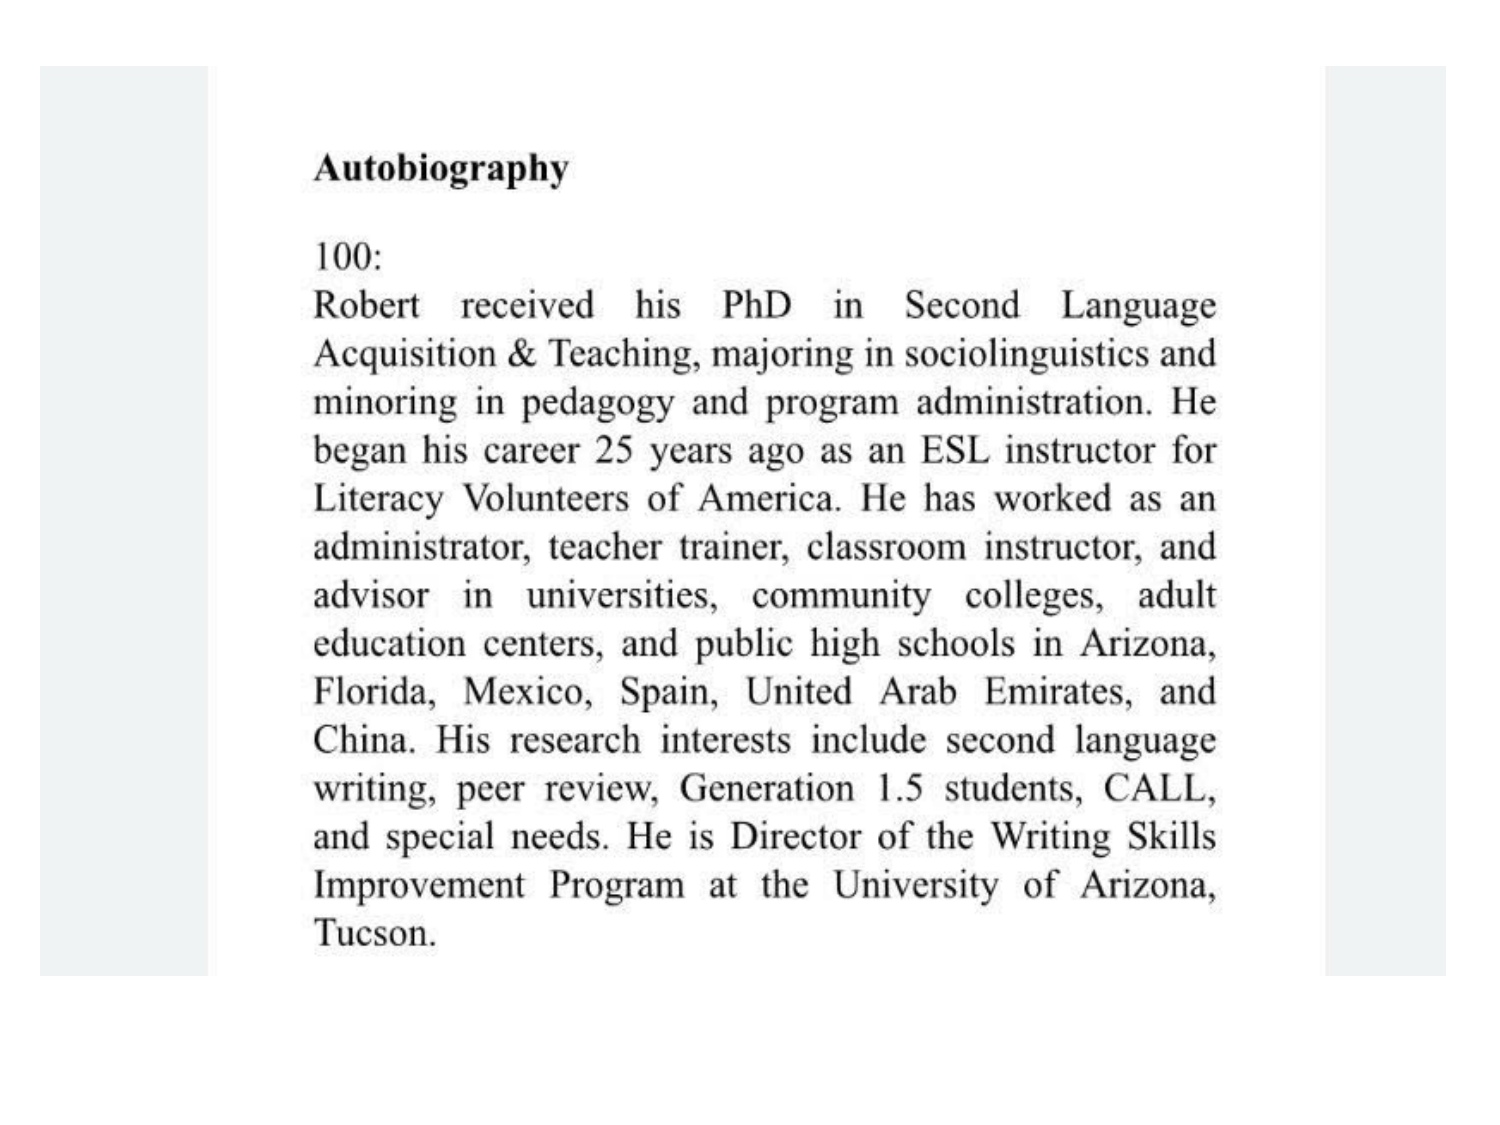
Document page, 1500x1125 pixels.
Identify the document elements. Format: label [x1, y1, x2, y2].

picture [39, 66, 1447, 977]
